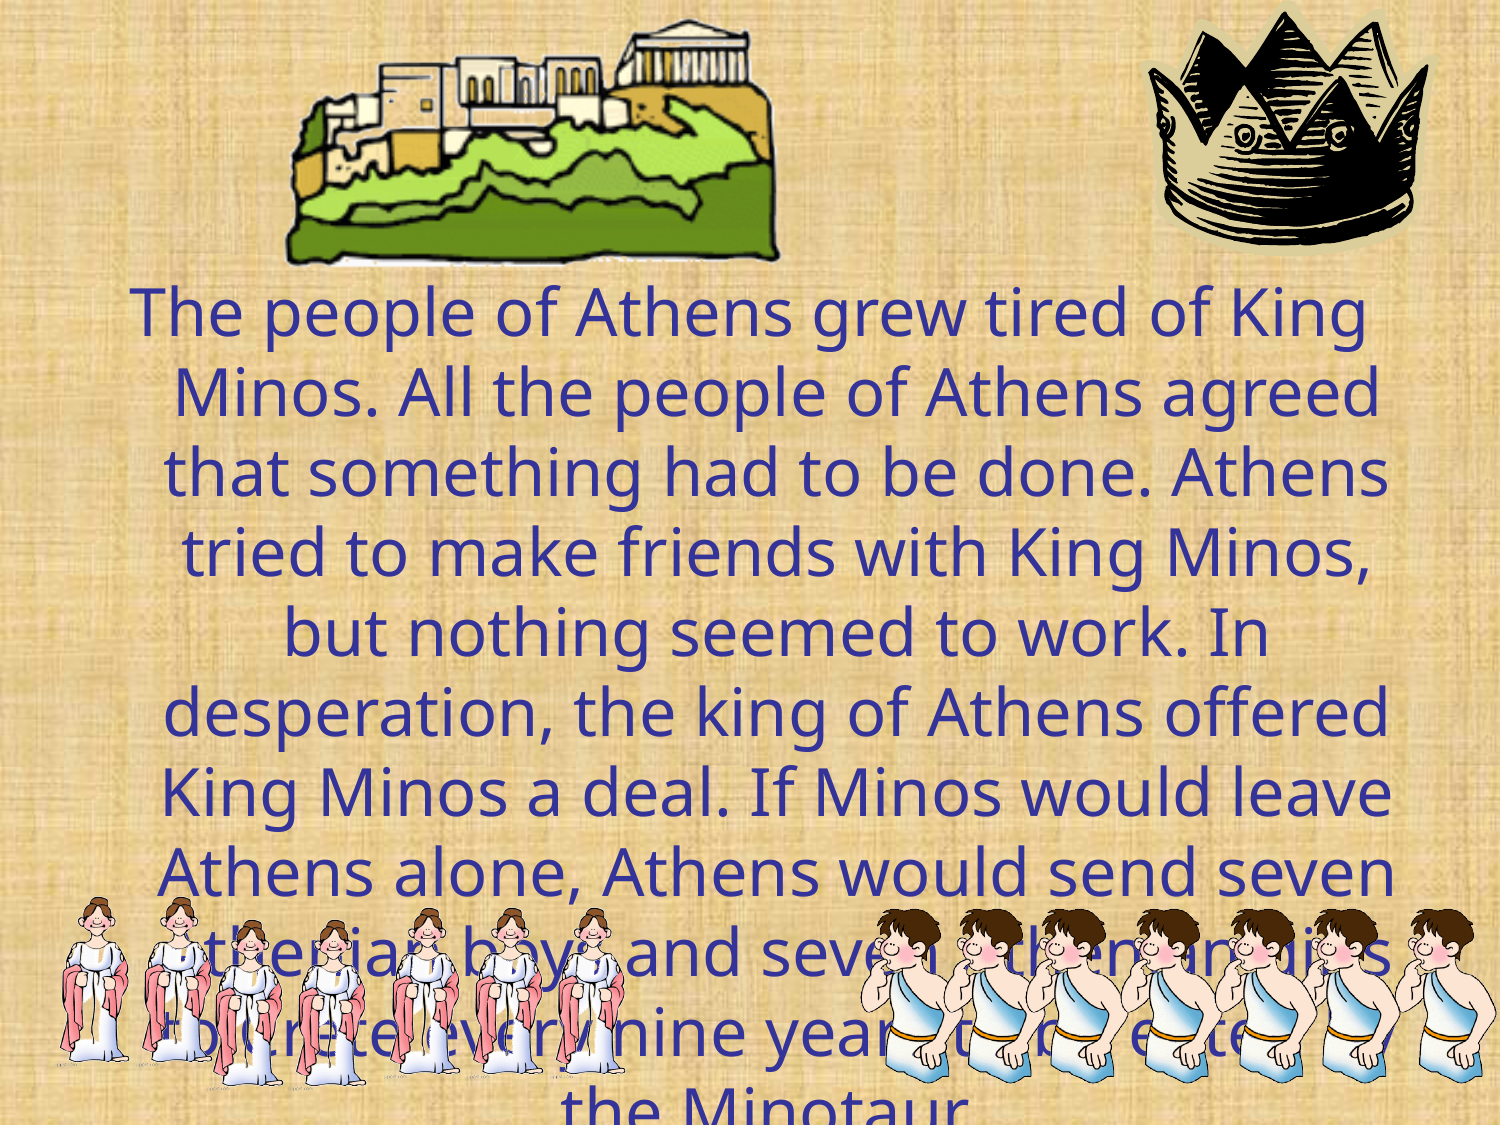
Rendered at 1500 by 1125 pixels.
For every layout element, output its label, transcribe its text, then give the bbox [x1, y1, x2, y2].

picture [0, 0, 1500, 1125]
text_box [855, 904, 1500, 1087]
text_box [52, 892, 632, 1092]
list The people of Athens grew tired of King Minos. All the people of Athens agreed that something had to be done. Athens tried to make friends with King Minos, but nothing seemed to work. In desperation, the king of Athens offered King Minos a deal. If Minos would leave Athens alone, Athens would send seven Athenian boys and seven Athenian girls to Crete every nine years to be eaten by the Minotaur. [74, 262, 1426, 1006]
